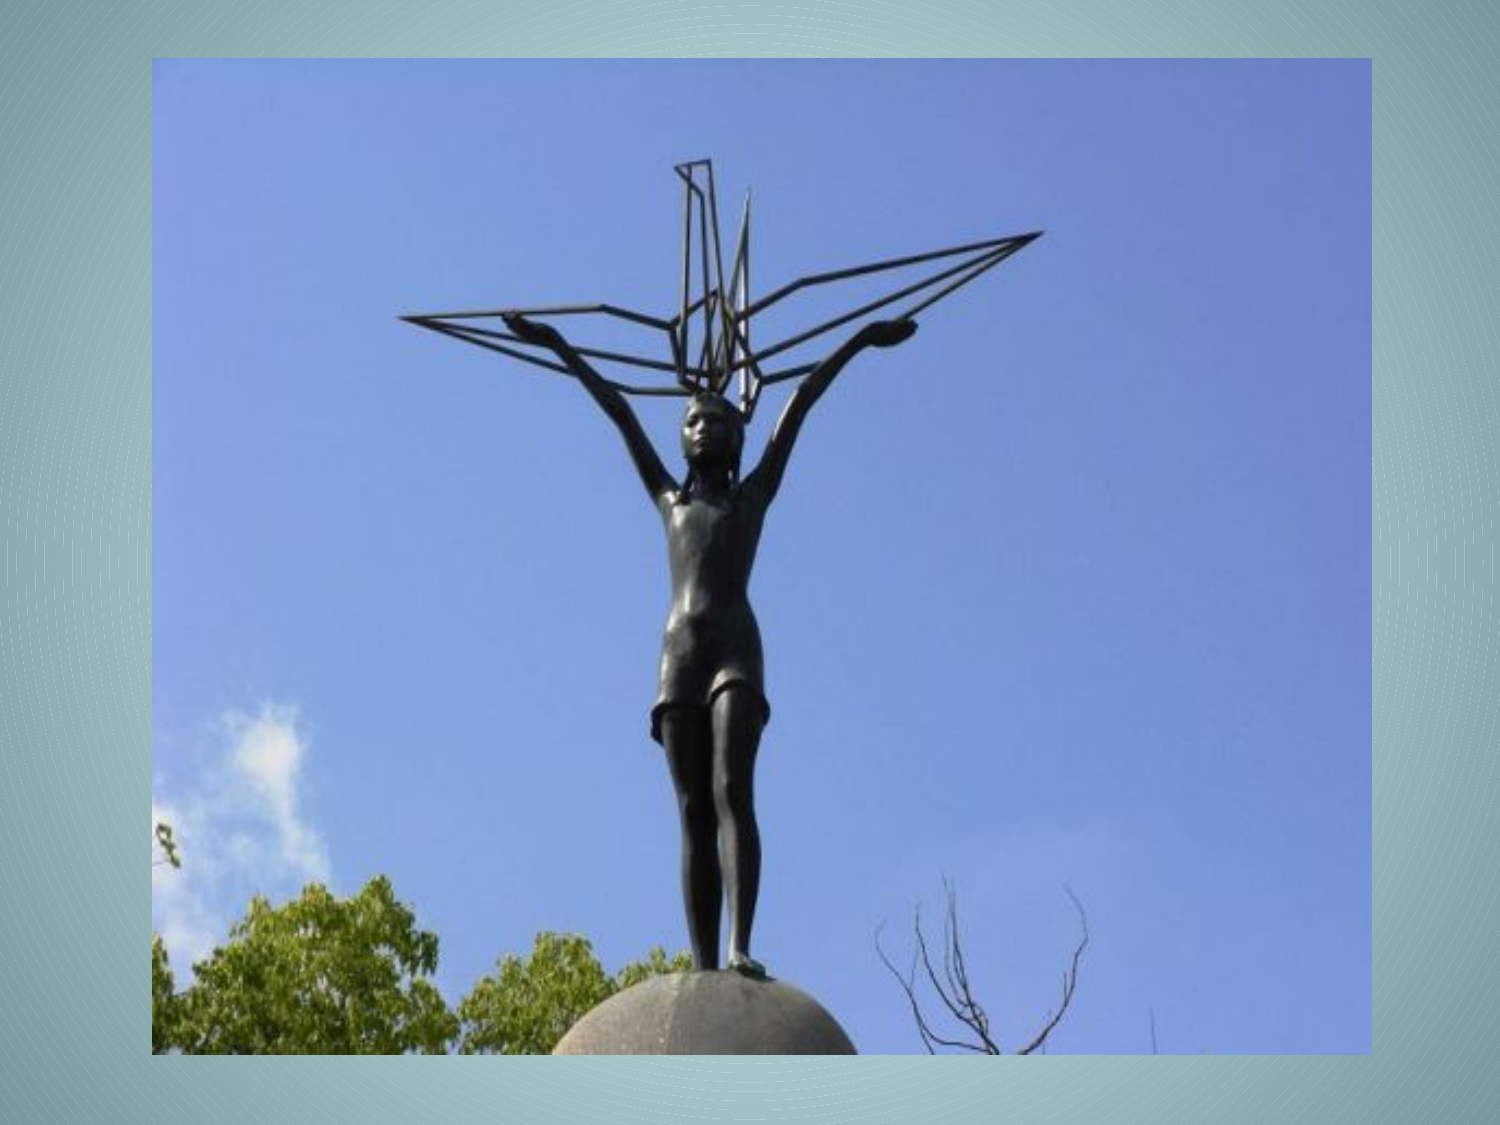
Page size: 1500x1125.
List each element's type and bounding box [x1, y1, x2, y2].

picture [152, 58, 1372, 1055]
